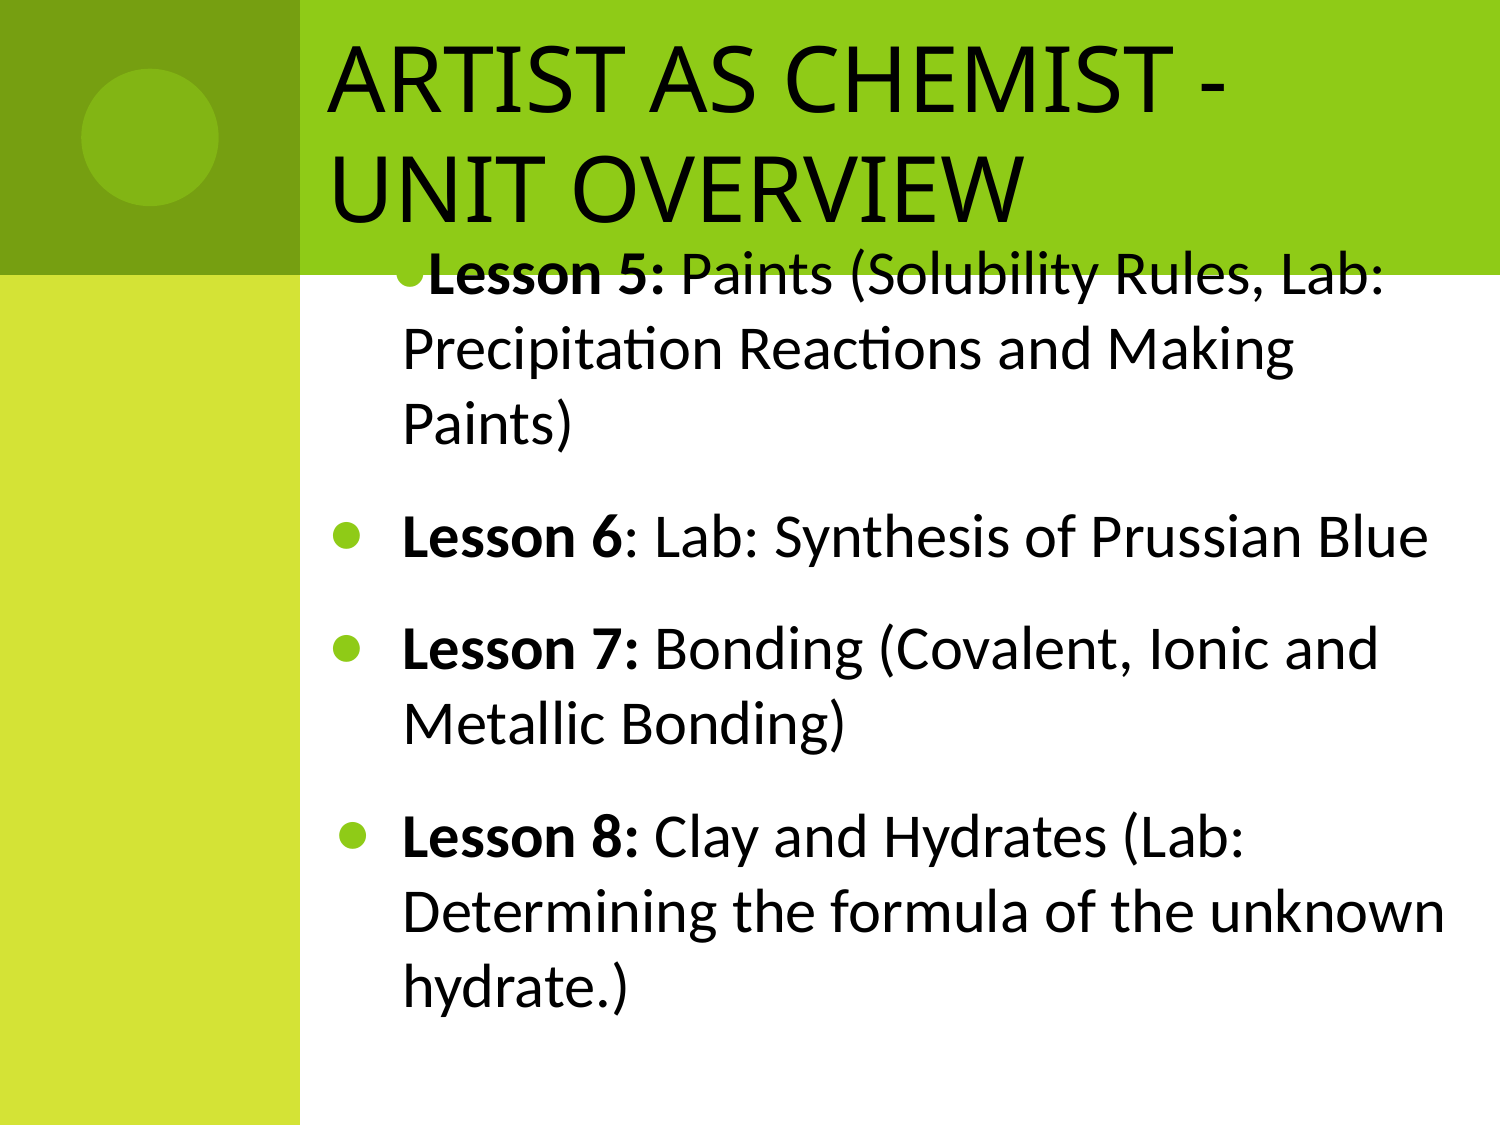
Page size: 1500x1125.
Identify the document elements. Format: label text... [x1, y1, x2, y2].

list Lesson 5: Paints (Solubility Rules, Lab: Precipitation Reactions and Making Paints) Lesson 6: Lab: Synthesis of Prussian Blue Lesson 7: Bonding (Covalent, Ionic and Metallic Bonding) Lesson 8: Clay and Hydrates (Lab: Determining the formula of the unknown hydrate.) [312, 224, 1487, 1109]
title Artist as Chemist - Unit Overview [312, 37, 1487, 224]
